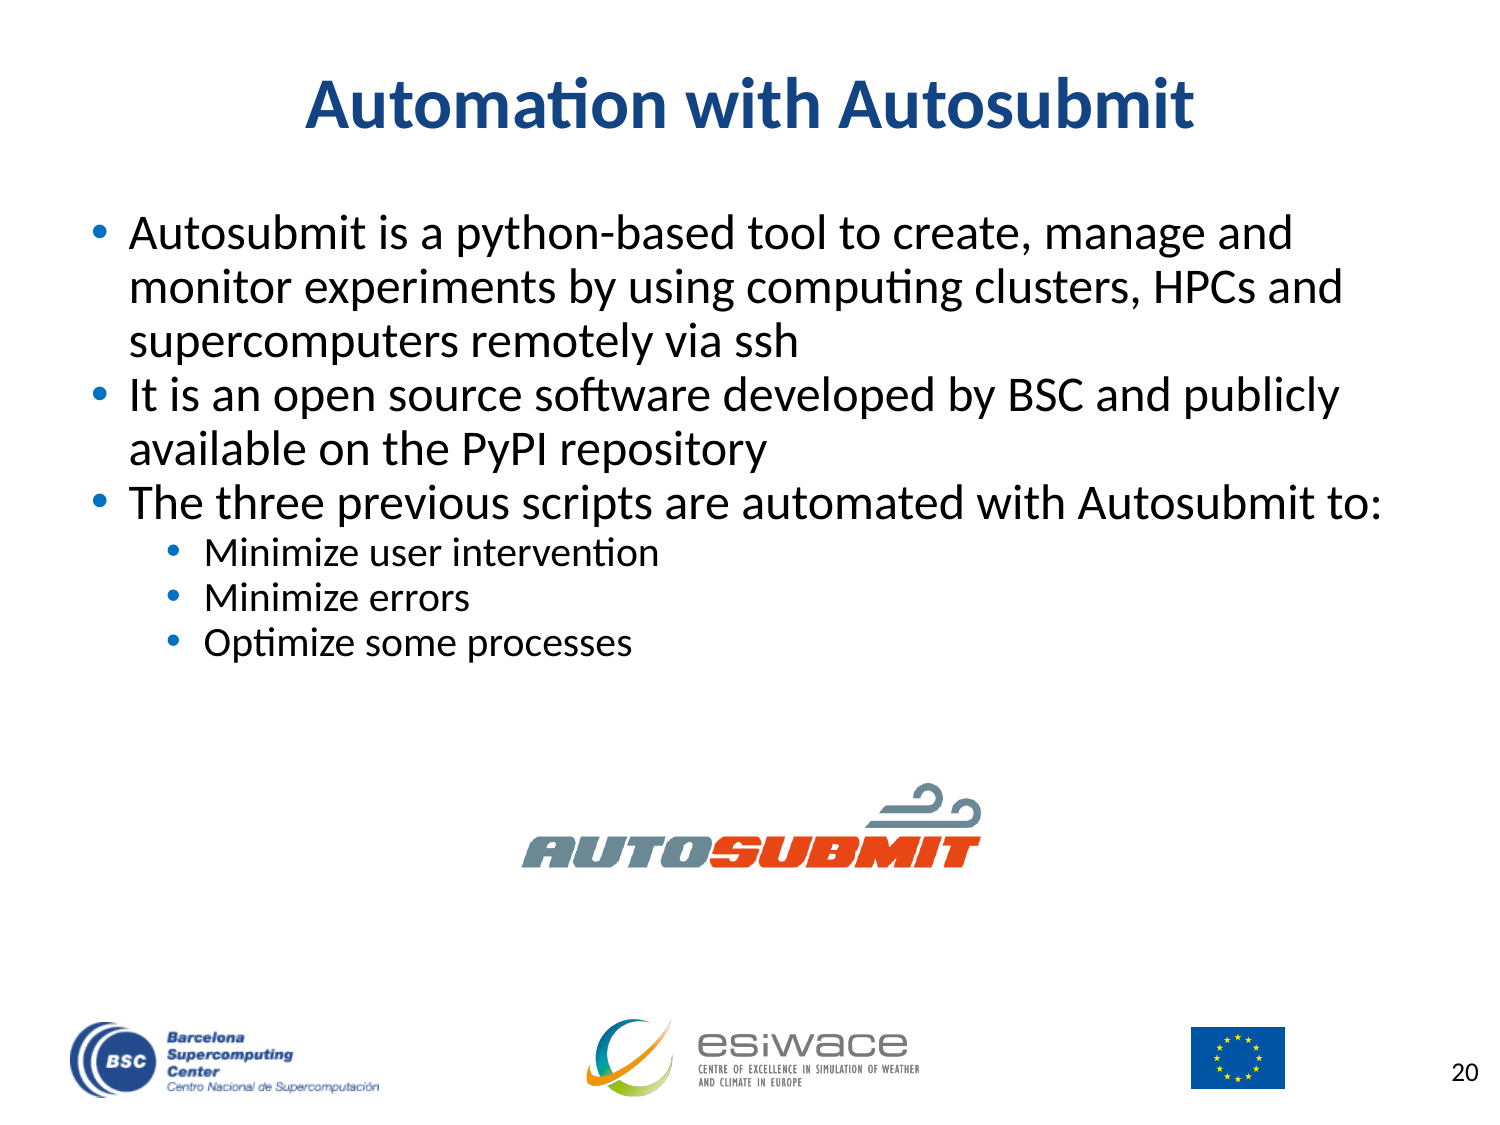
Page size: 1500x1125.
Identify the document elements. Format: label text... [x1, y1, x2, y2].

picture [521, 771, 982, 888]
picture [580, 1017, 920, 1099]
slide_number ‹#› [1403, 1038, 1494, 1125]
title Automation with Autosubmit [76, 35, 1427, 174]
picture [1190, 1027, 1285, 1090]
list Autosubmit is a python-based tool to create, manage and monitor experiments by using computing clusters, HPCs and supercomputers remotely via ssh It is an open source software developed by BSC and publicly available on the PyPI repository The three previous scripts are automated with Autosubmit to: Minimize user intervention Minimize errors Optimize some processes [76, 199, 1427, 993]
picture [70, 1022, 379, 1098]
